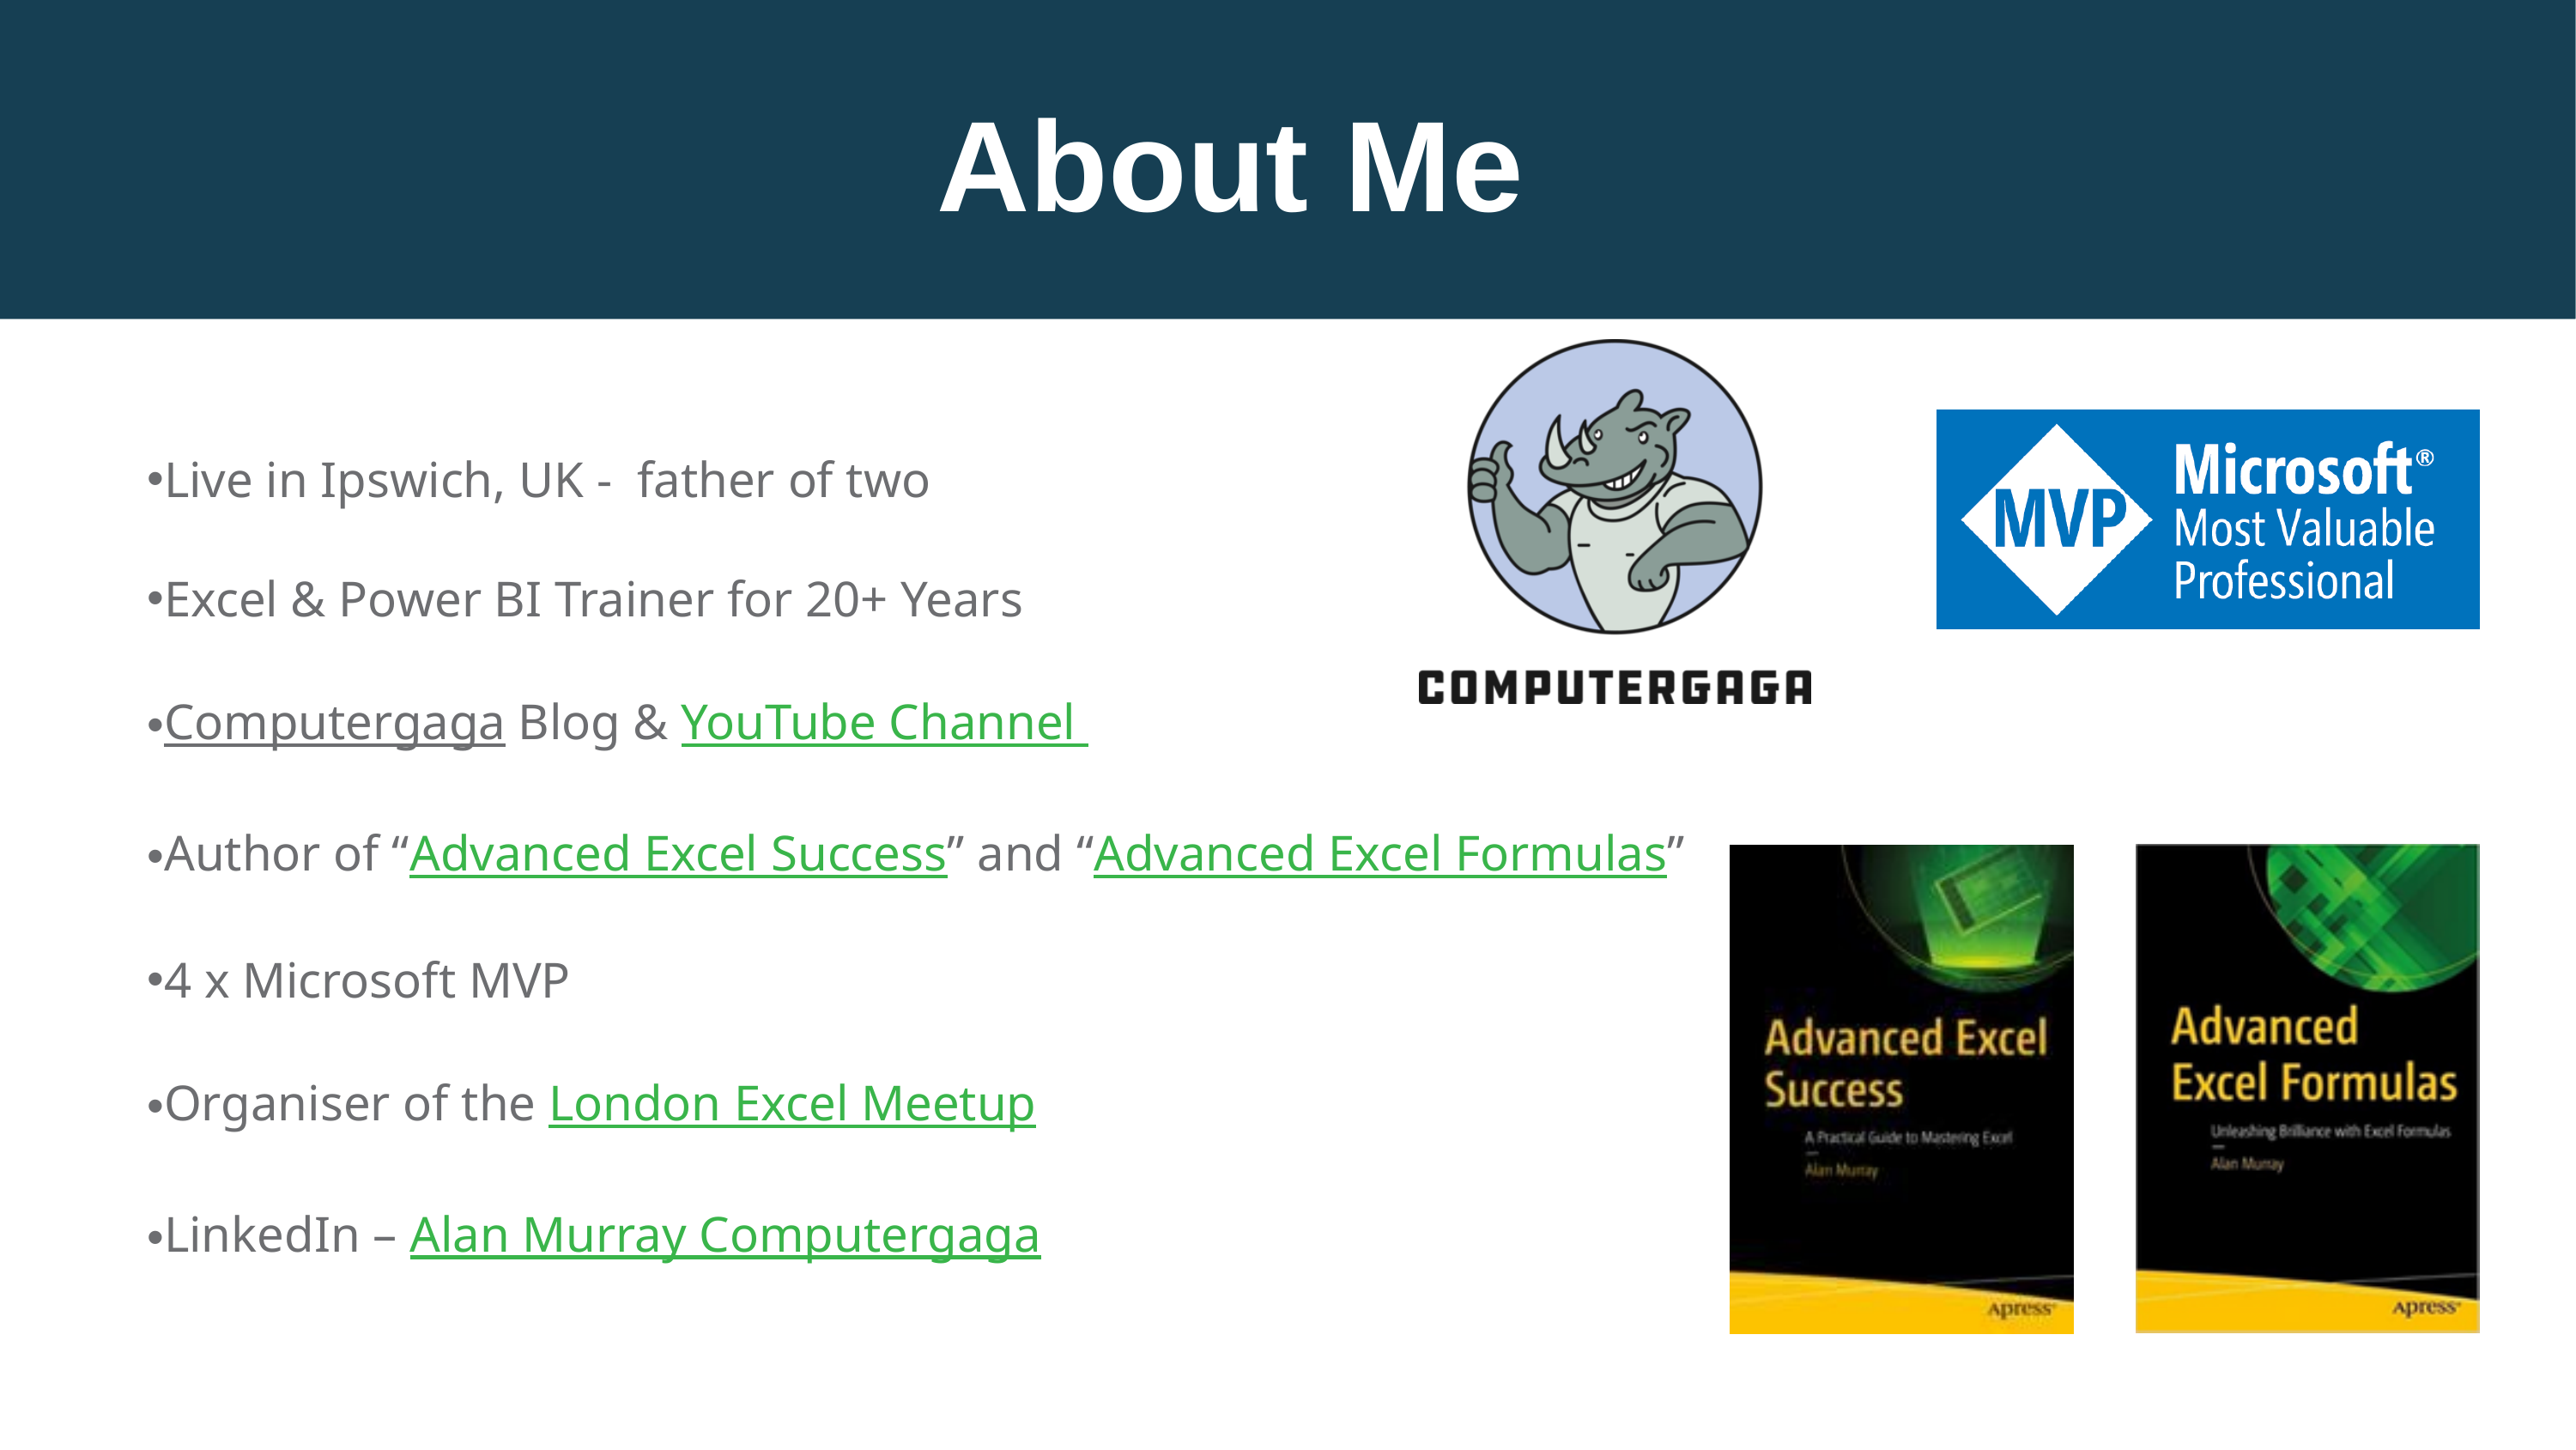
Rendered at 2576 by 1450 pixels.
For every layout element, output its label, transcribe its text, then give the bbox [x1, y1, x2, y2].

picture [1730, 845, 2074, 1335]
title About Me [167, 33, 2294, 238]
picture [1937, 410, 2480, 629]
picture [2136, 843, 2480, 1334]
list Live in Ipswich, UK - father of two Excel & Power BI Trainer for 20+ Years Computergaga Blog & YouTube Channel Author of “Advanced Excel Success” and “Advanced Excel Formulas” 4 x Microsoft MVP Organiser of the London Excel Meetup LinkedIn – Alan Murray Computergaga [96, 410, 2480, 1333]
picture [1419, 339, 1811, 704]
